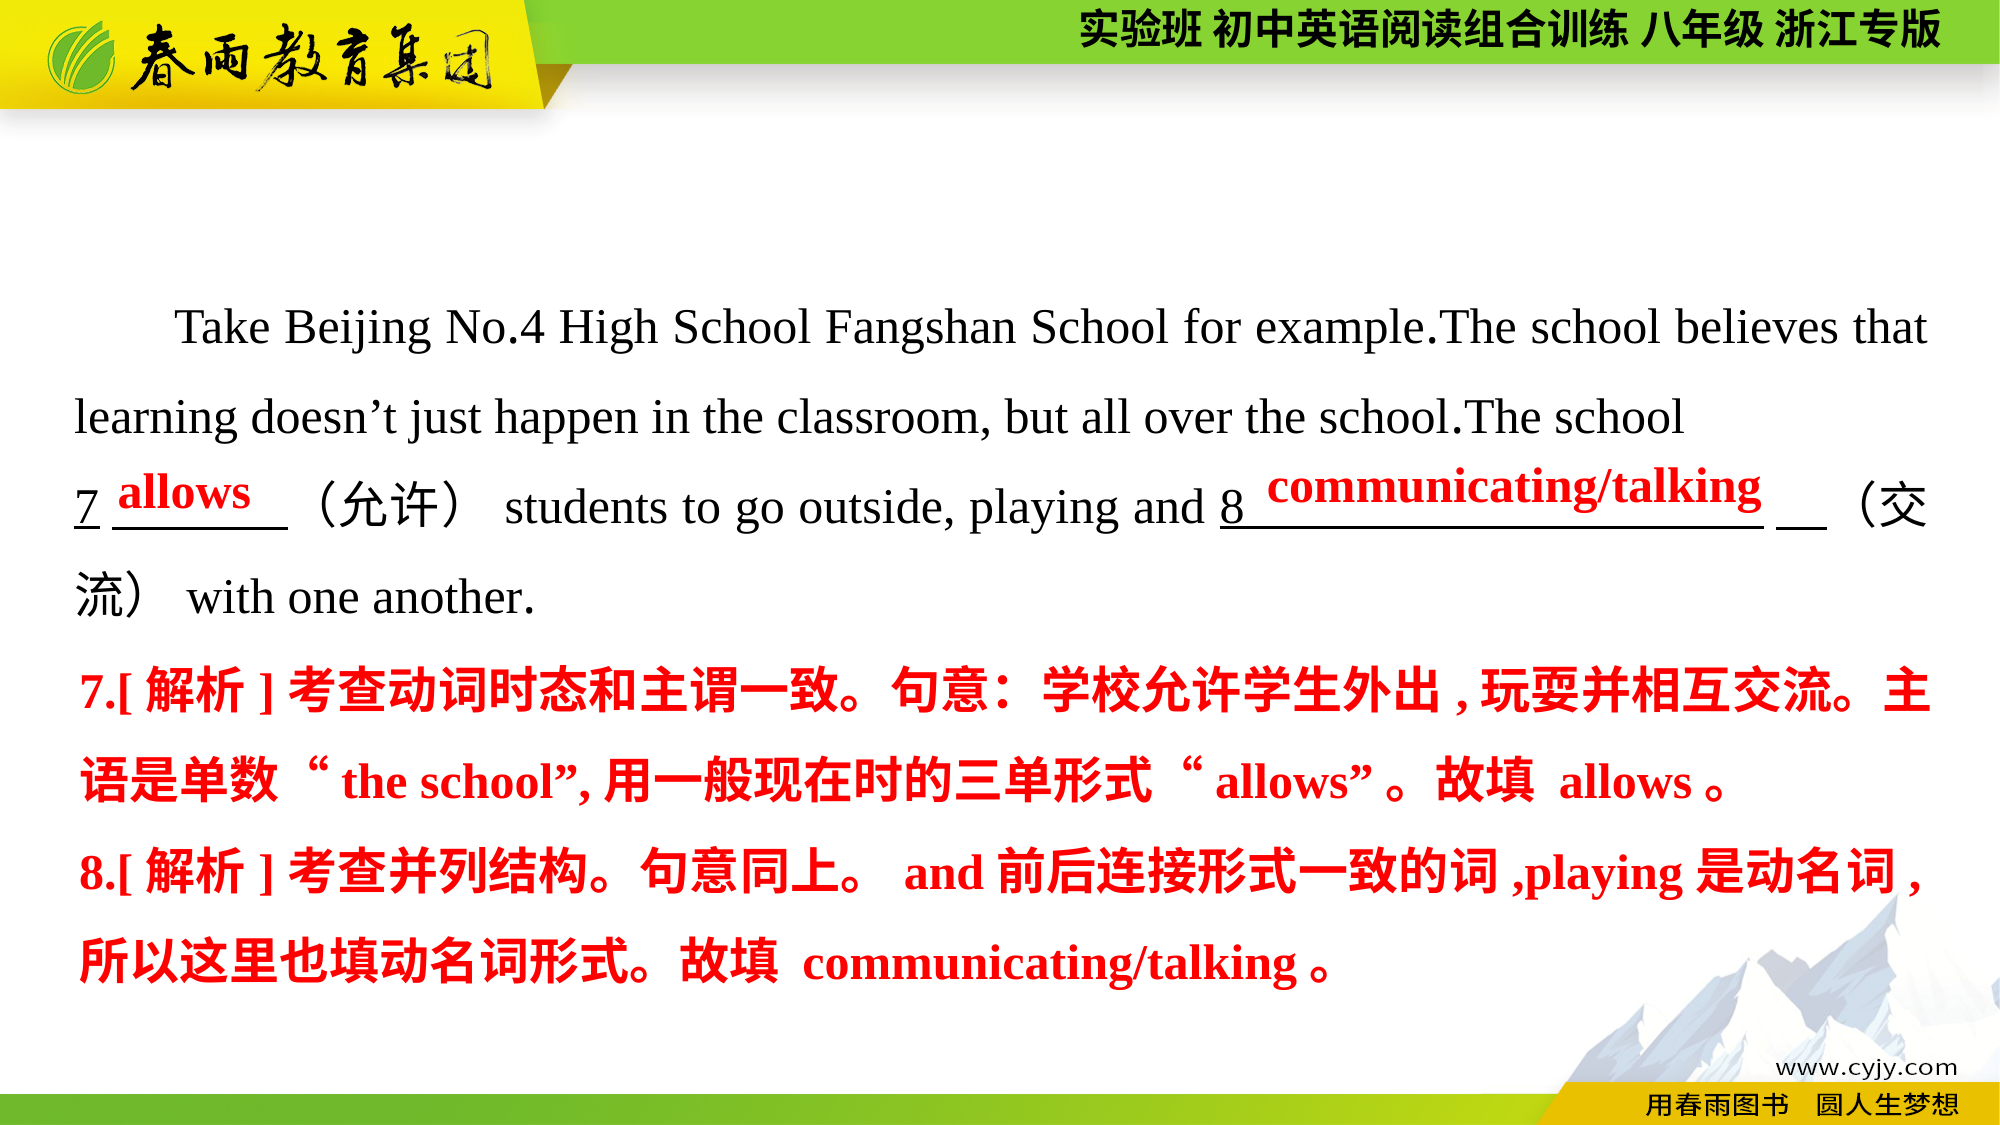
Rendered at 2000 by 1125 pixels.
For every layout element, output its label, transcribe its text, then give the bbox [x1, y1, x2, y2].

list Take Beijing No.4 High School Fangshan School for example.The school believes that learning doesn’t just happen in the classroom, but all over the school.The school 7 （允许）students to go outside, playing and 8 （交流）with one another. [59, 255, 1944, 635]
text_box communicating/talking [1252, 445, 1778, 521]
text_box allows [102, 451, 267, 527]
text_box 8.[解析]考查并列结构。句意同上。and前后连接形式一致的词,playing是动名词,所以这里也填动名词形式。故填 communicating/talking。 [64, 802, 1949, 998]
text_box 7.[解析]考查动词时态和主谓一致。句意：学校允许学生外出,玩耍并相互交流。主语是单数“the school”,用一般现在时的三单形式“allows”。故填 allows。 [64, 621, 1949, 802]
picture [0, 0, 2000, 1125]
